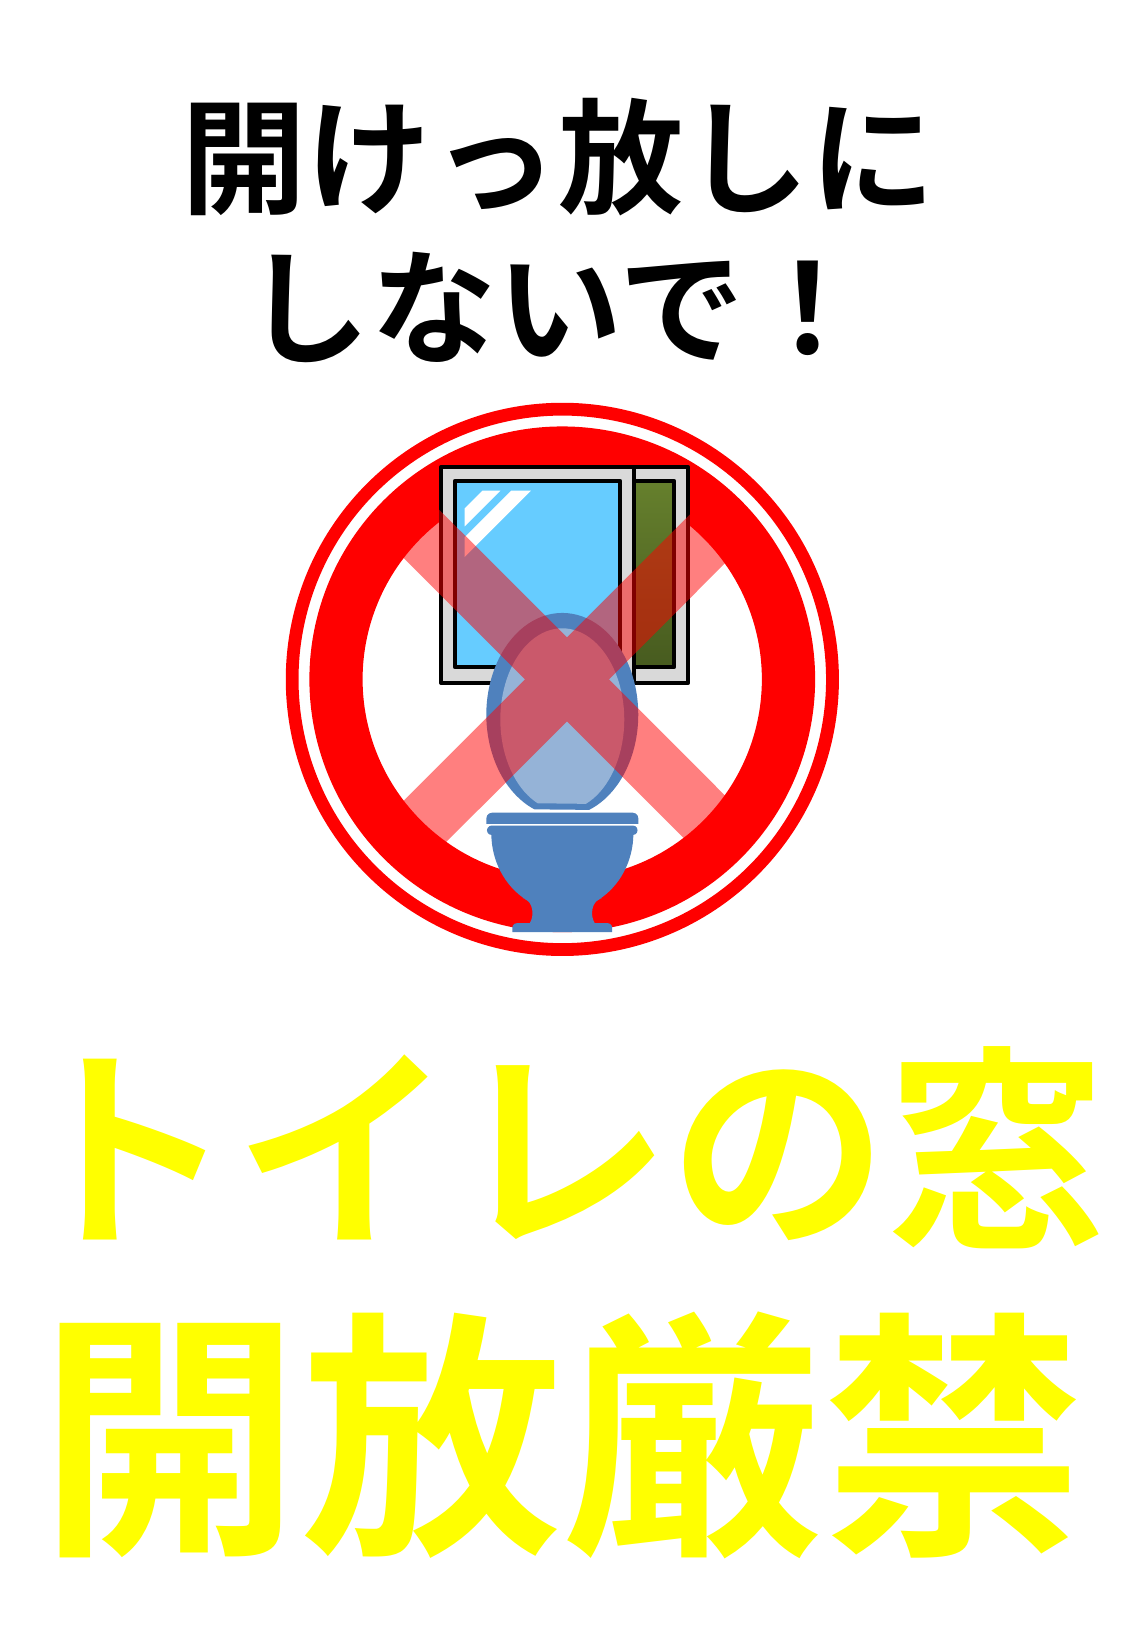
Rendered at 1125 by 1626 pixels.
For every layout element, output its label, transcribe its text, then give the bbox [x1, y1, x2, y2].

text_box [268, 381, 866, 978]
text_box 開けっ放しに しないで！ [0, 72, 1125, 388]
text_box トイレの窓 開放厳禁 [0, 1006, 1125, 1594]
